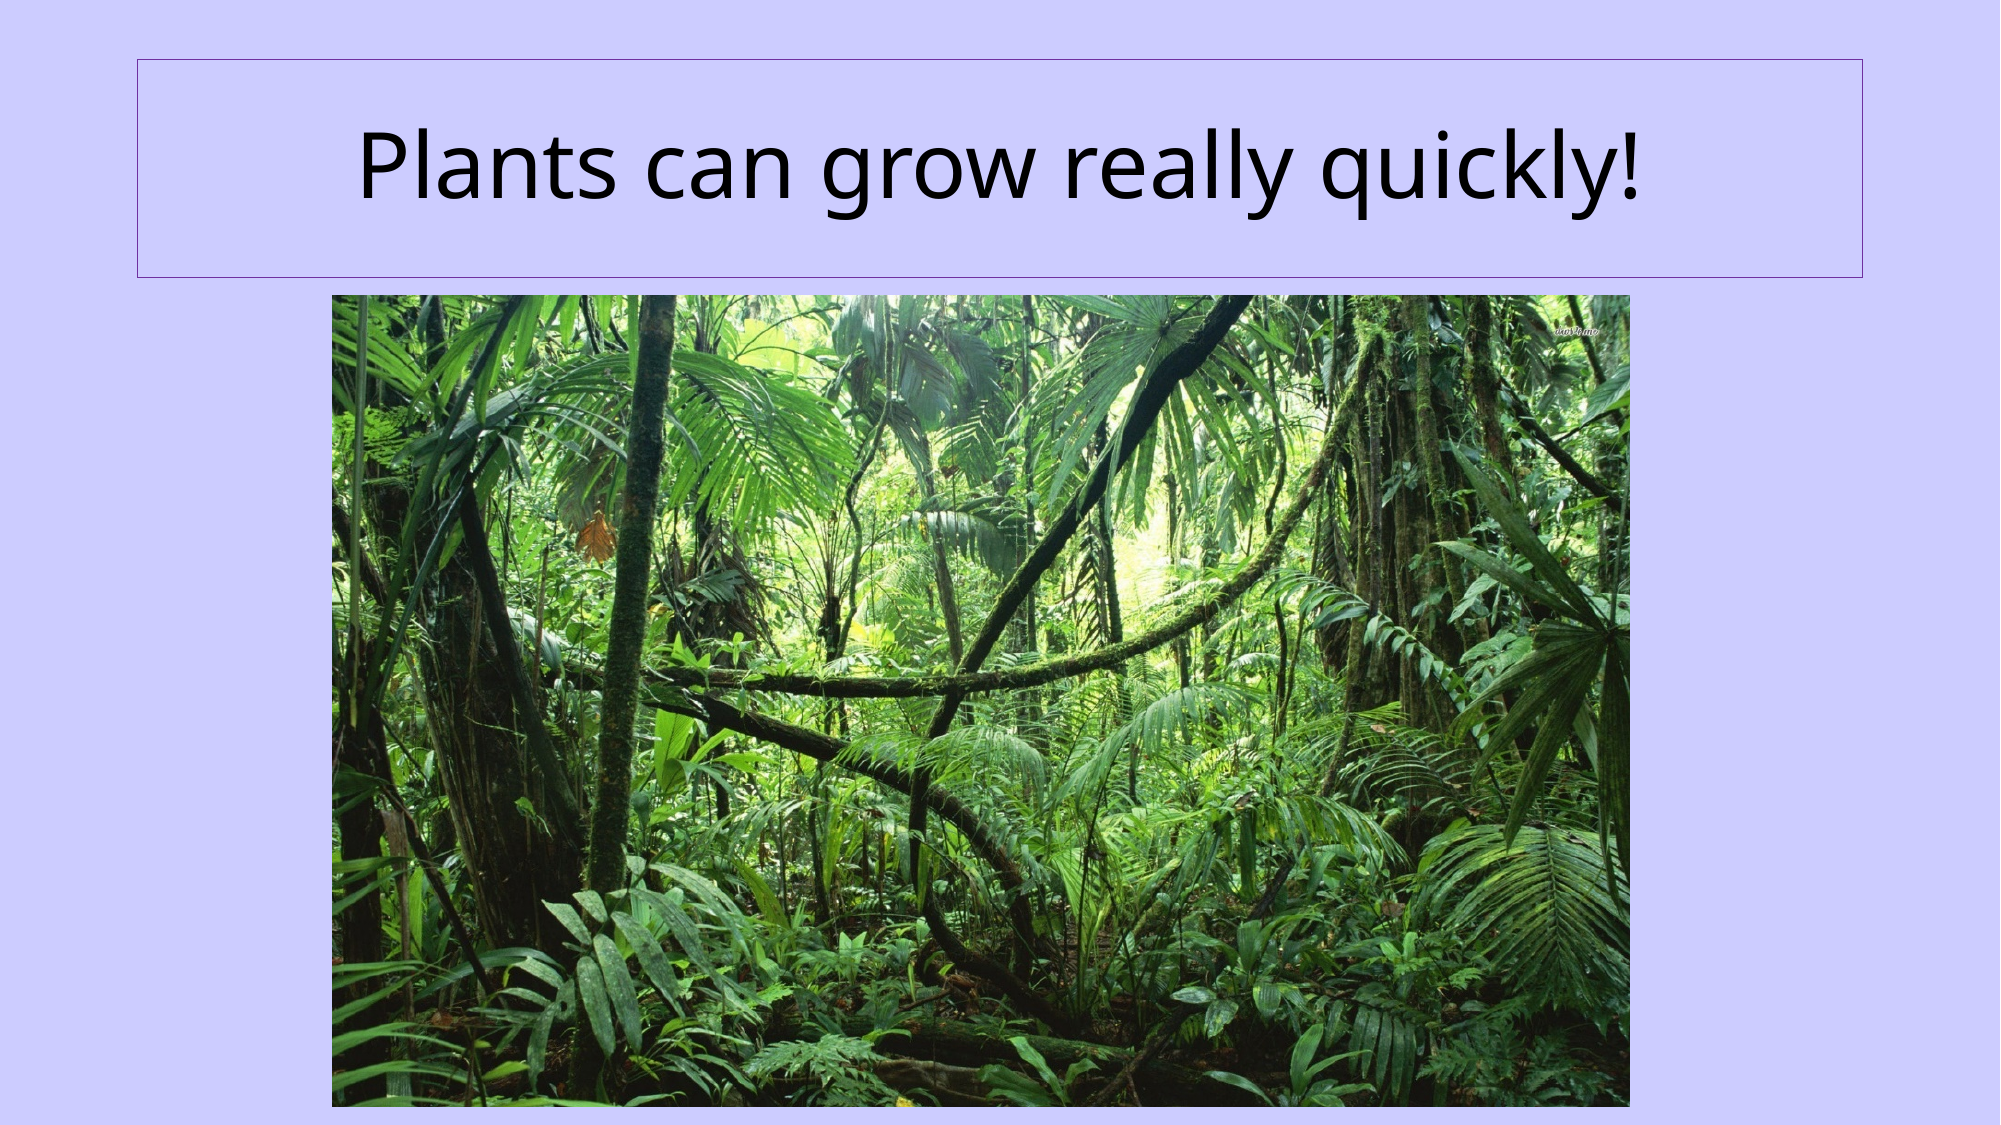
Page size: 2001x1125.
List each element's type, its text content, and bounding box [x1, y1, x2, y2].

title Plants can grow really quickly! [137, 59, 1863, 278]
picture [332, 295, 1630, 1107]
